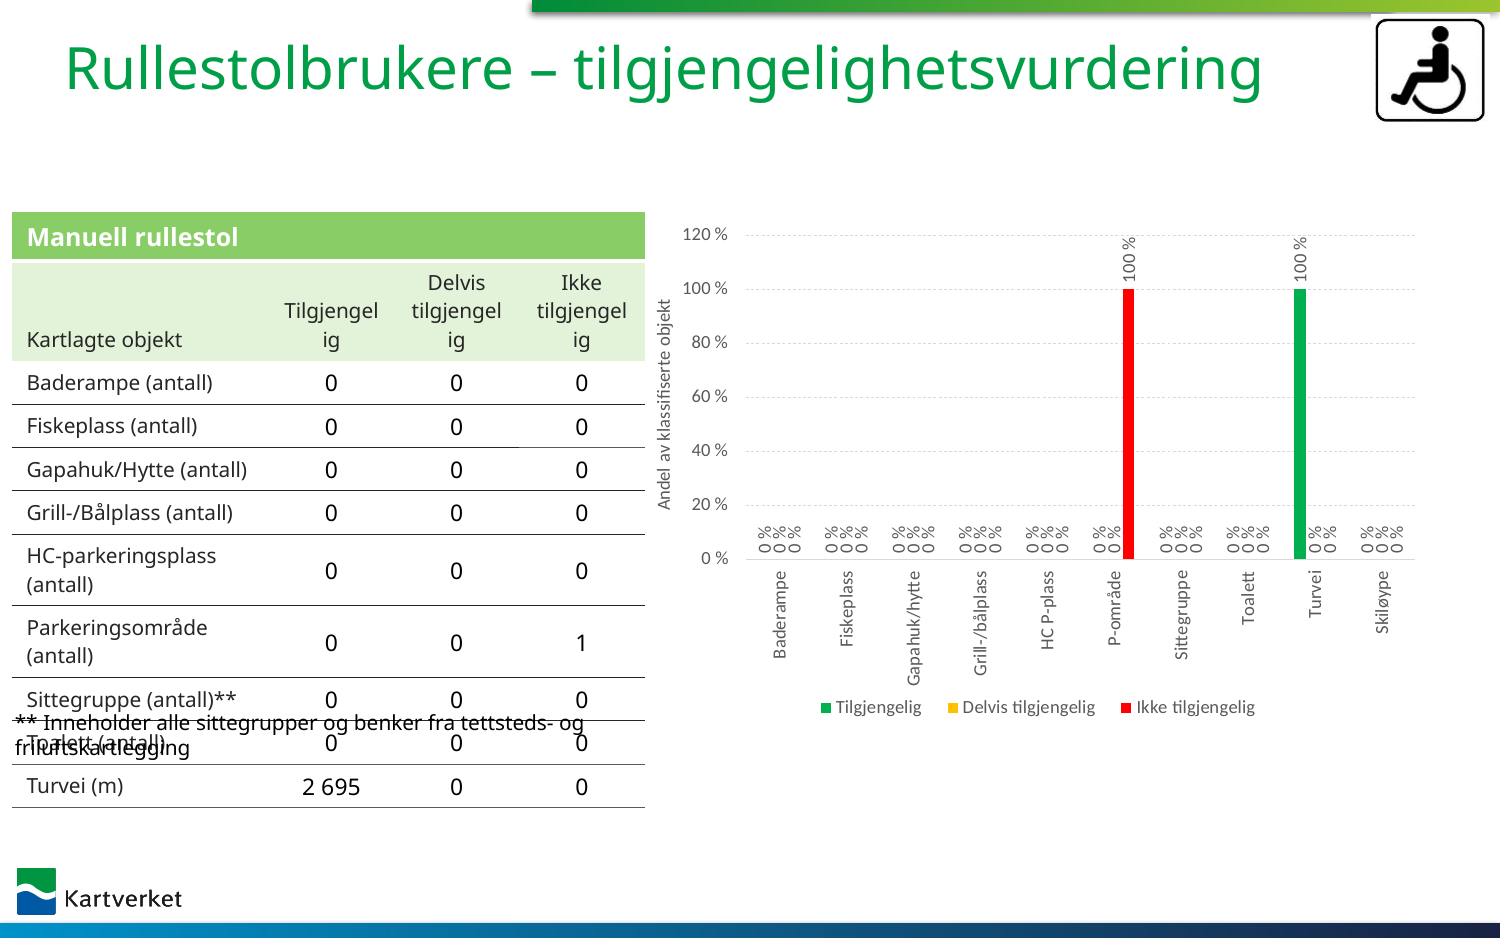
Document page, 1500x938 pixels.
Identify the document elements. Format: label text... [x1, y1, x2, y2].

table_cell 0 [394, 361, 519, 404]
table_cell 0 [519, 678, 638, 702]
table_cell 0 [394, 448, 519, 490]
table_cell Parkeringsområde (antall) [12, 606, 269, 677]
table_cell Delvis tilgjengelig [394, 263, 519, 361]
table_cell Tilgjengelig [269, 263, 394, 361]
table_cell Sittegruppe (antall)** [12, 678, 269, 702]
table_cell 0 [269, 491, 394, 534]
table_cell 0 [519, 448, 638, 490]
table_cell 0 [519, 768, 645, 807]
table_cell Grill-/Bålplass (antall) [12, 491, 269, 534]
table_cell 0 [519, 361, 638, 404]
table_cell 0 [269, 678, 394, 702]
picture [643, 218, 1426, 728]
table_cell 0 [519, 405, 638, 447]
table_cell Kartlagte objekt [12, 263, 269, 361]
table_cell 0 [269, 535, 394, 605]
table_cell 0 [394, 606, 519, 677]
table_cell 0 [519, 535, 638, 605]
table_cell 2 695 [269, 768, 394, 807]
table_cell Ikke tilgjengelig [519, 263, 638, 361]
table_cell 1 [519, 606, 638, 677]
text_box Rullestolbrukere – tilgjengelighetsvurdering [49, 12, 1372, 109]
table_header Manuell rullestol [12, 212, 645, 259]
table_cell Fiskeplass (antall) [12, 405, 269, 447]
table_cell 0 [269, 448, 394, 490]
table_cell 0 [269, 361, 394, 404]
table_cell 0 [269, 405, 394, 447]
table_cell 0 [519, 491, 638, 534]
table_cell Gapahuk/Hytte (antall) [12, 448, 269, 490]
text_box ** Inneholder alle sittegrupper og benker fra tettsteds- og friluftskartlegging [0, 702, 745, 768]
table_cell Baderampe (antall) [12, 361, 269, 404]
table_cell 0 [394, 491, 519, 534]
picture [1371, 13, 1491, 127]
table_cell HC-parkeringsplass (antall) [12, 535, 269, 605]
table_cell 0 [394, 678, 519, 702]
table_cell 0 [394, 405, 519, 447]
table_cell 0 [394, 535, 519, 605]
table_cell Turvei (m) [12, 768, 269, 807]
table_cell 0 [394, 768, 519, 807]
table_cell 0 [269, 606, 394, 677]
